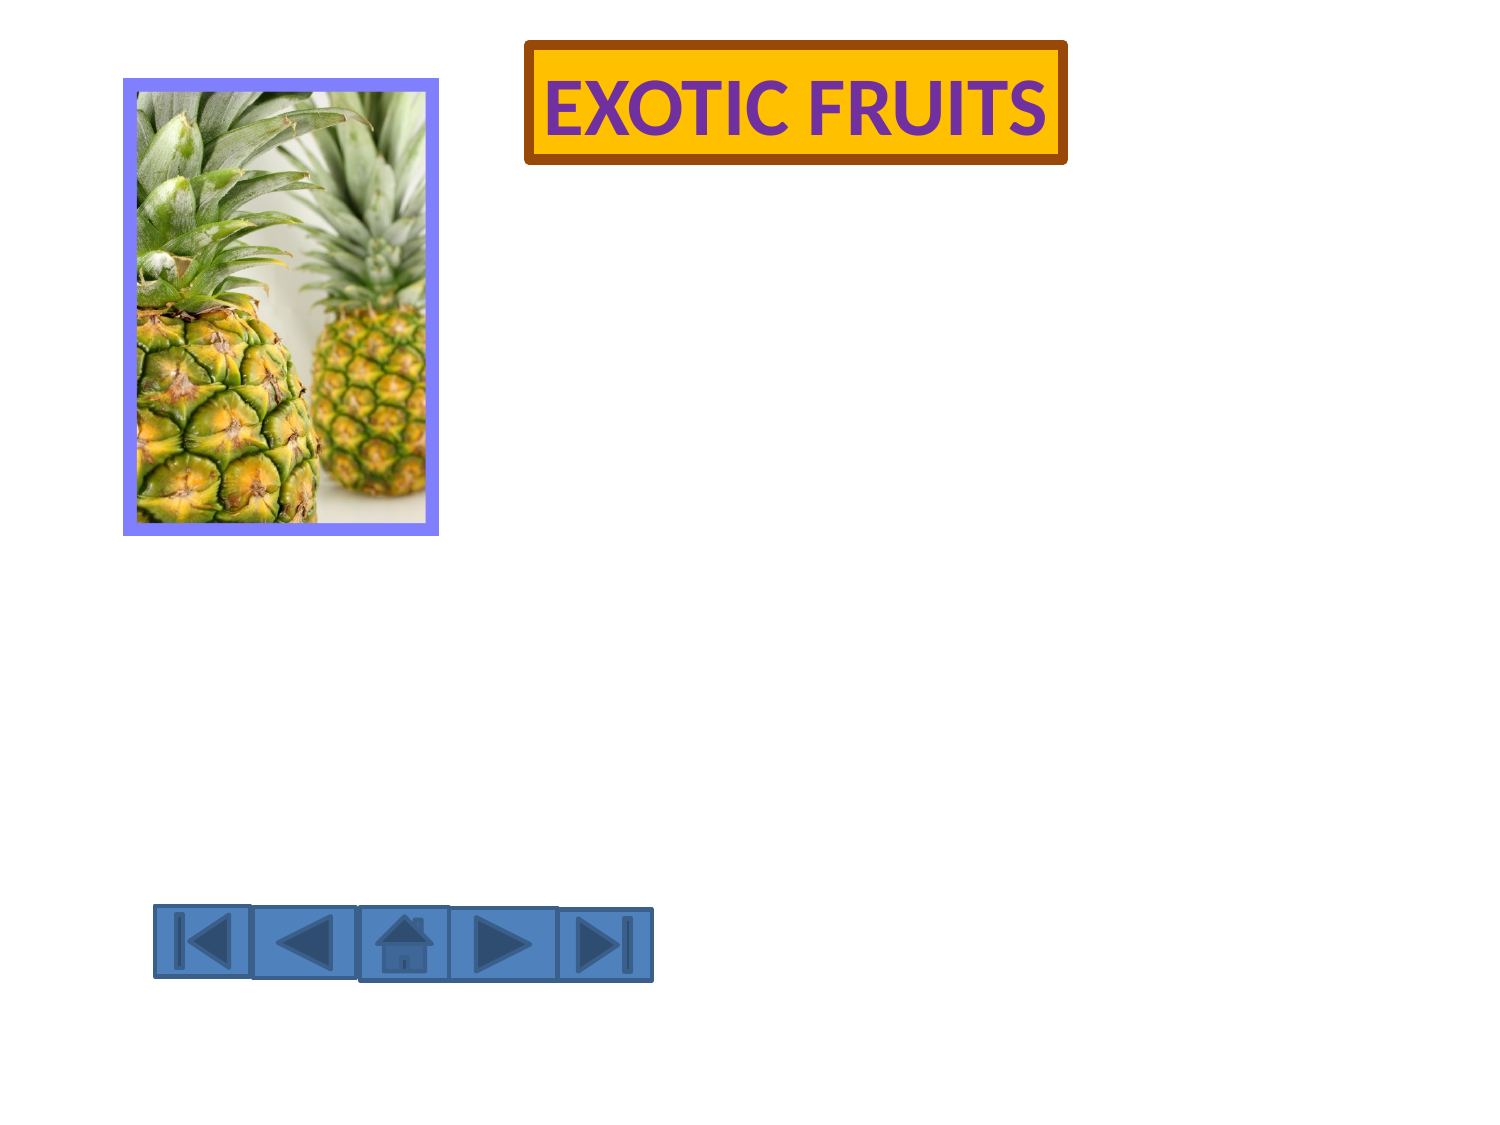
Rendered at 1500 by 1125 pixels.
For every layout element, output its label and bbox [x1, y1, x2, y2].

picture [123, 77, 439, 537]
